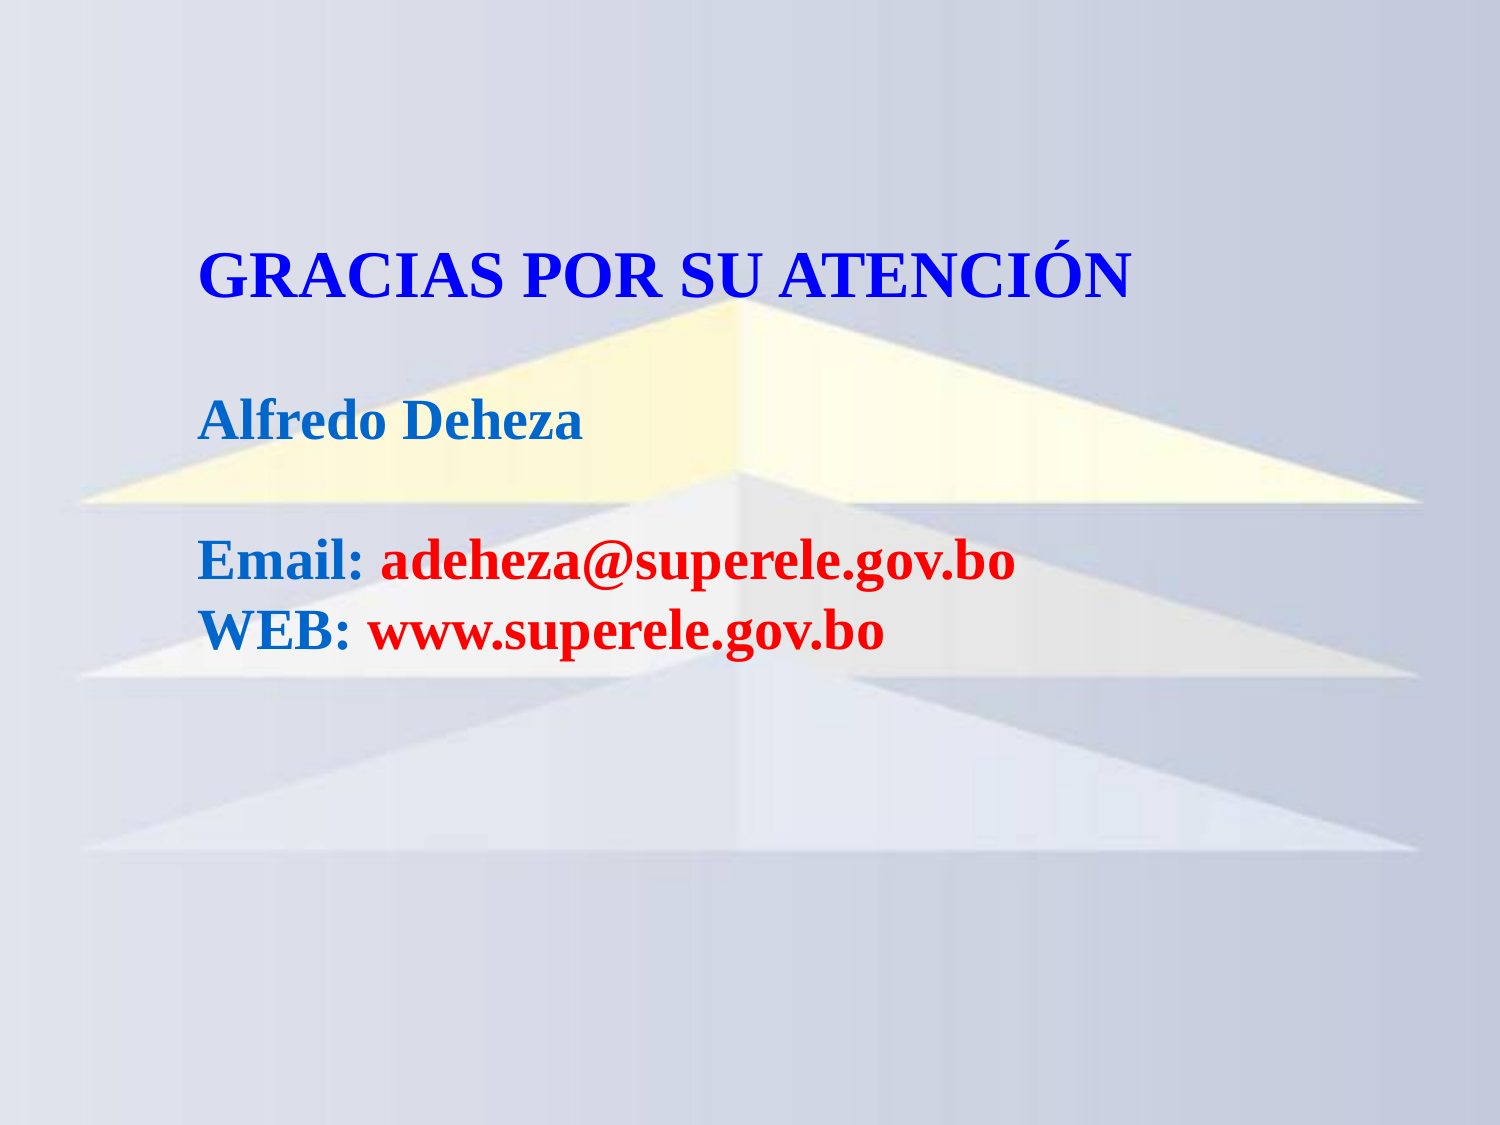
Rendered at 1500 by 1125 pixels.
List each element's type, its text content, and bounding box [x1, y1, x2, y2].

picture [0, 0, 1500, 1125]
text_box GRACIAS POR SU ATENCIÓN Alfredo Deheza Email: adeheza@superele.gov.bo WEB: www.superele.gov.bo [183, 223, 1412, 669]
